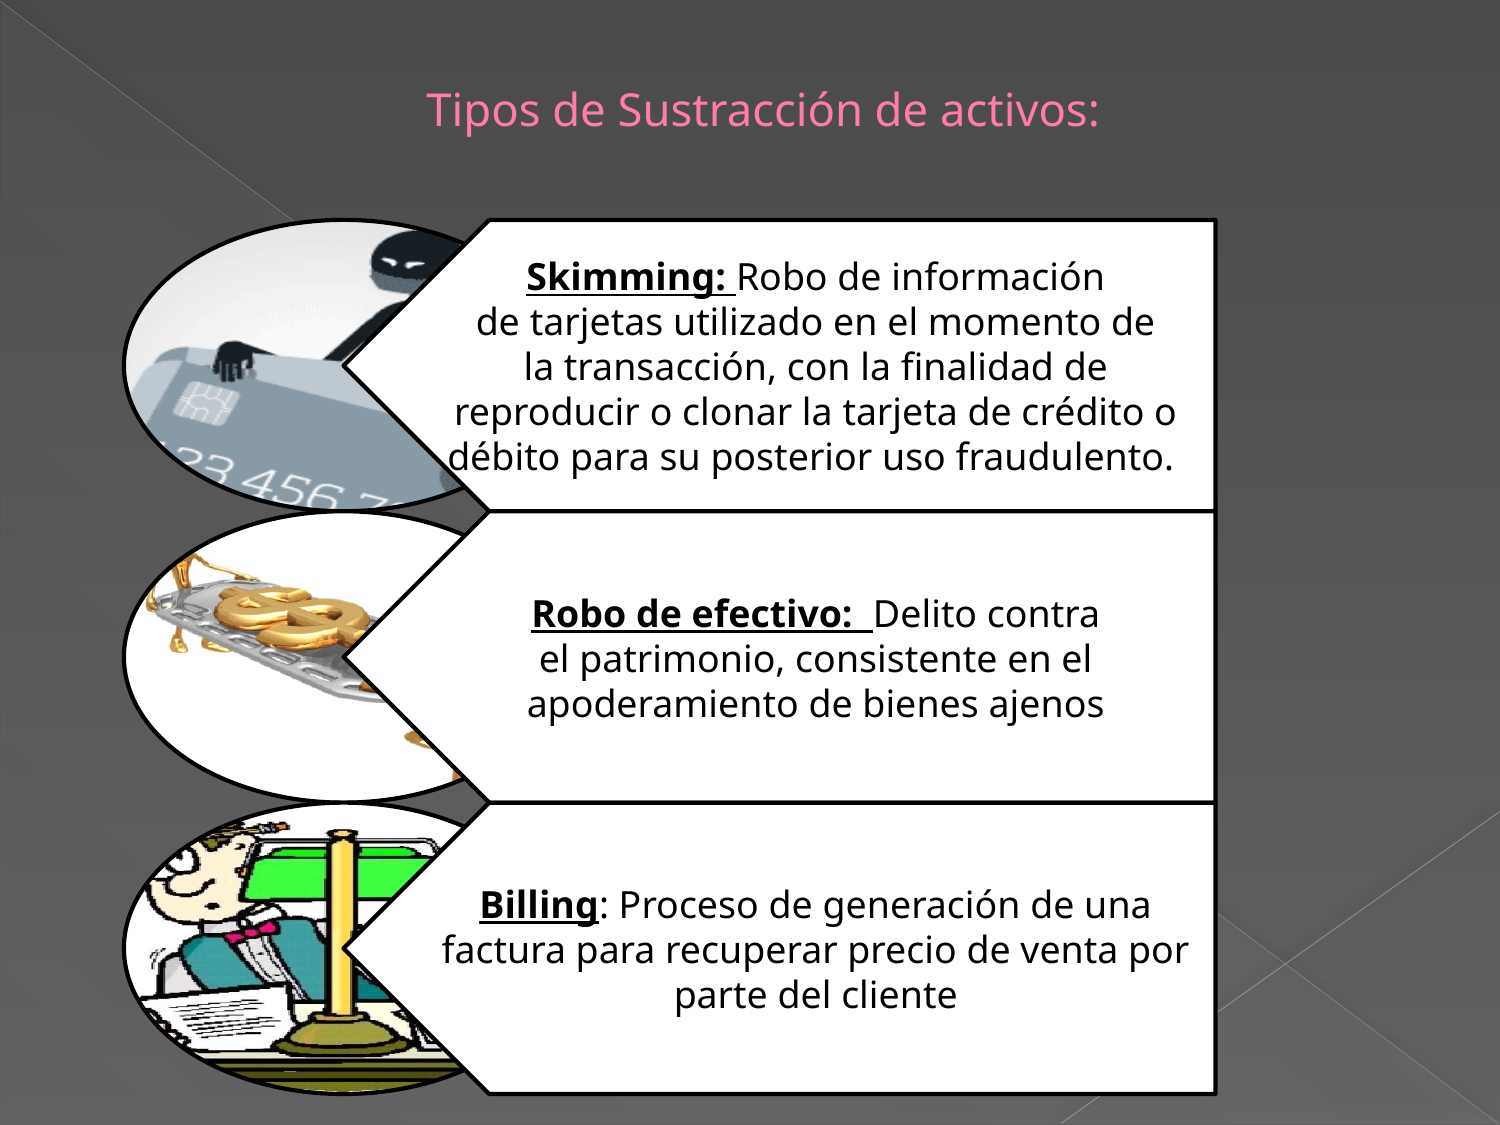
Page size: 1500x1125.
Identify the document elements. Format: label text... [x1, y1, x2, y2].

title Tipos de Sustracción de activos: [88, 19, 1439, 144]
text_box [123, 219, 1436, 1095]
